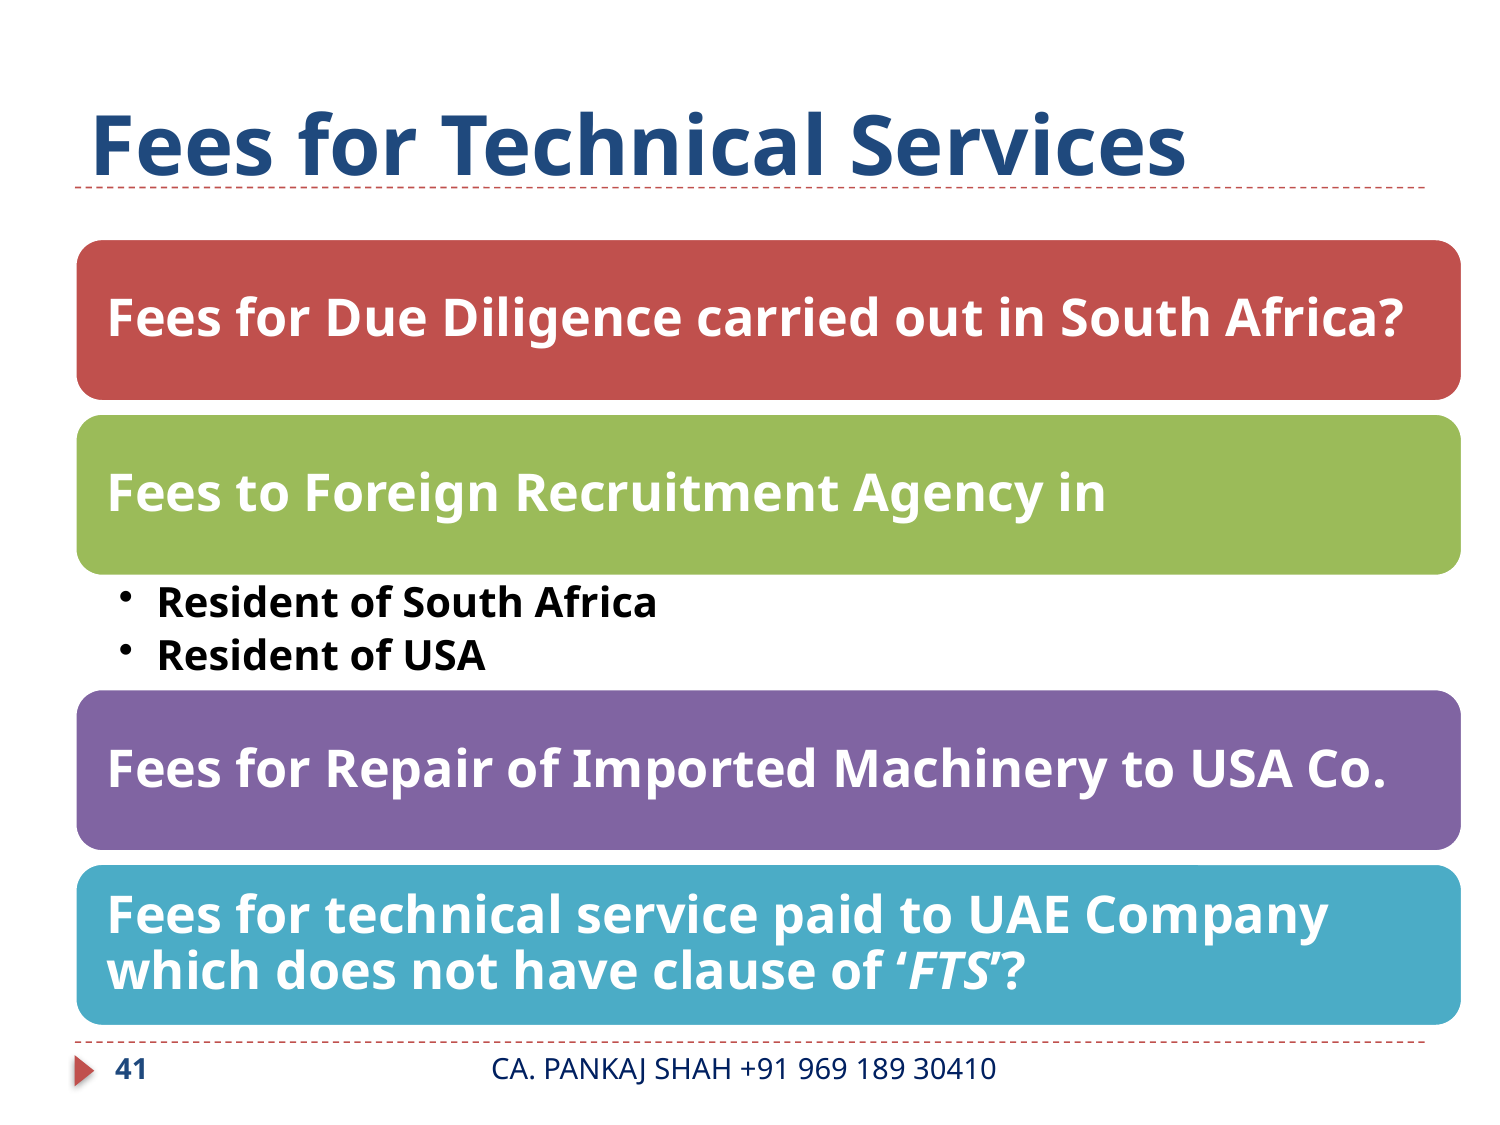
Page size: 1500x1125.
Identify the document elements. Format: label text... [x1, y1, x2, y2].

title Fees for Technical Services [75, 37, 1425, 200]
text_box CA. PANKAJ SHAH +91 969 189 30410 [210, 1050, 1278, 1093]
slide_number 41 [100, 1050, 426, 1103]
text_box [74, 227, 1463, 1038]
